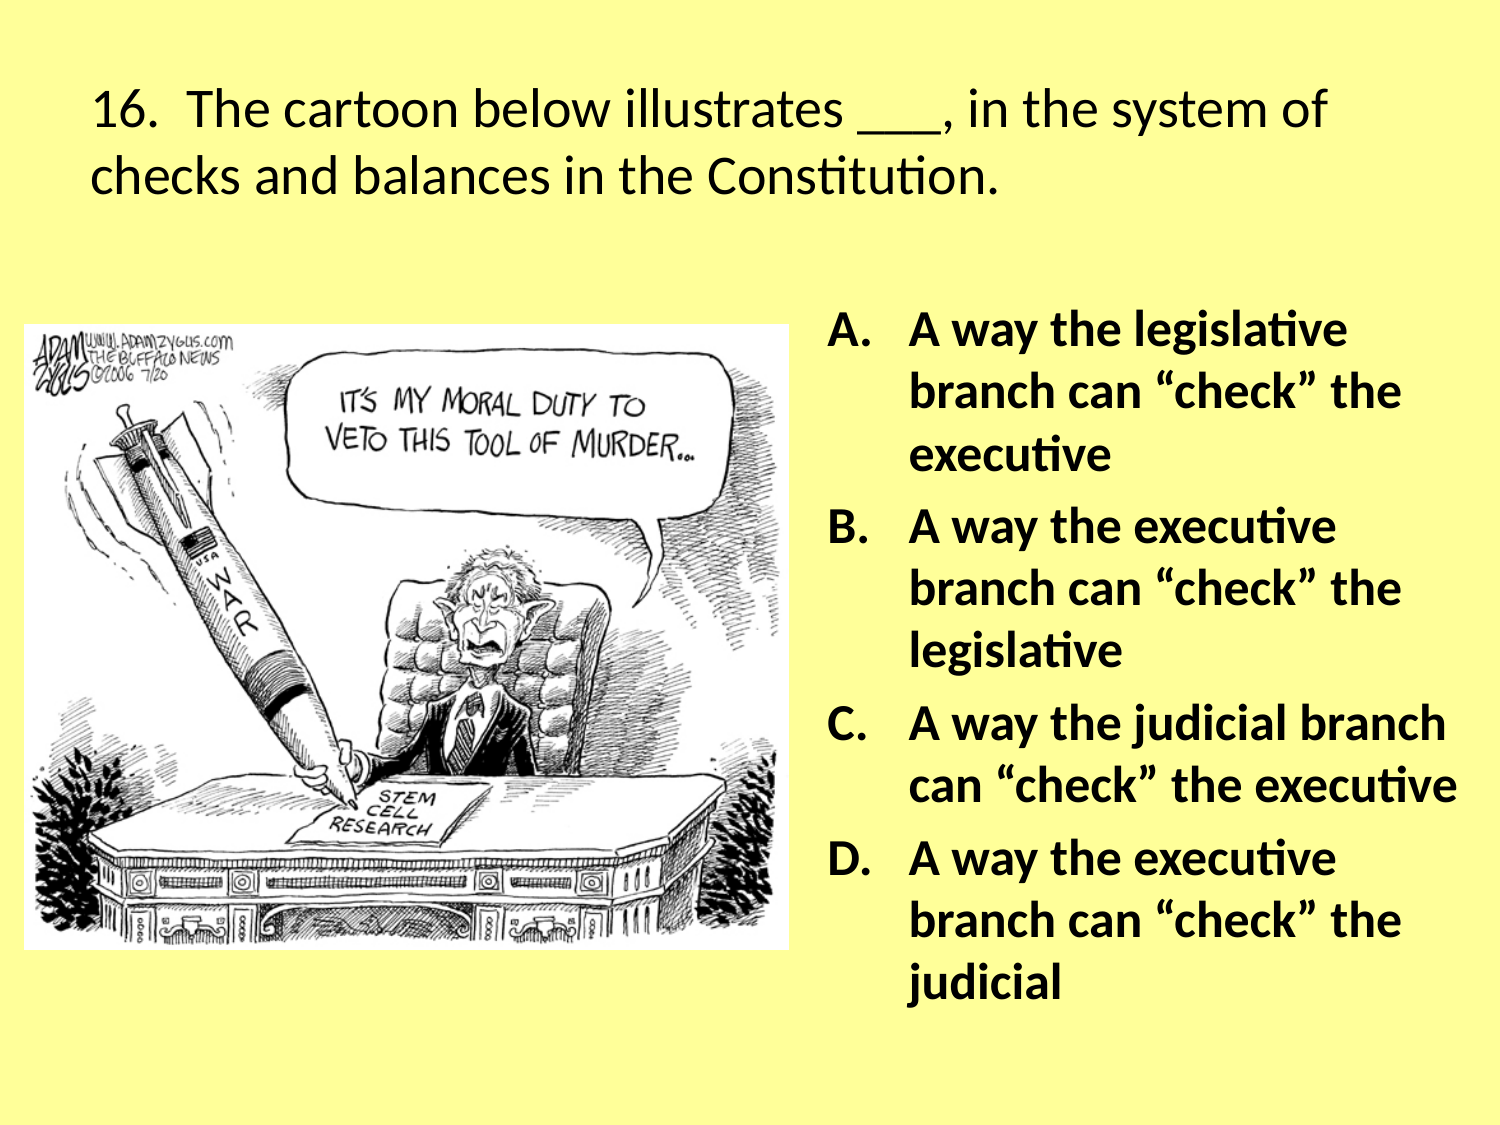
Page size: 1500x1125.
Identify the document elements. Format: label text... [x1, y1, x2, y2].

list A way the legislative branch can “check” the executive A way the executive branch can “check” the legislative A way the judicial branch can “check” the executive A way the executive branch can “check” the judicial [812, 287, 1475, 1030]
picture [24, 324, 789, 951]
title 16. The cartoon below illustrates ___, in the system of checks and balances in the Constitution. [75, 45, 1425, 233]
